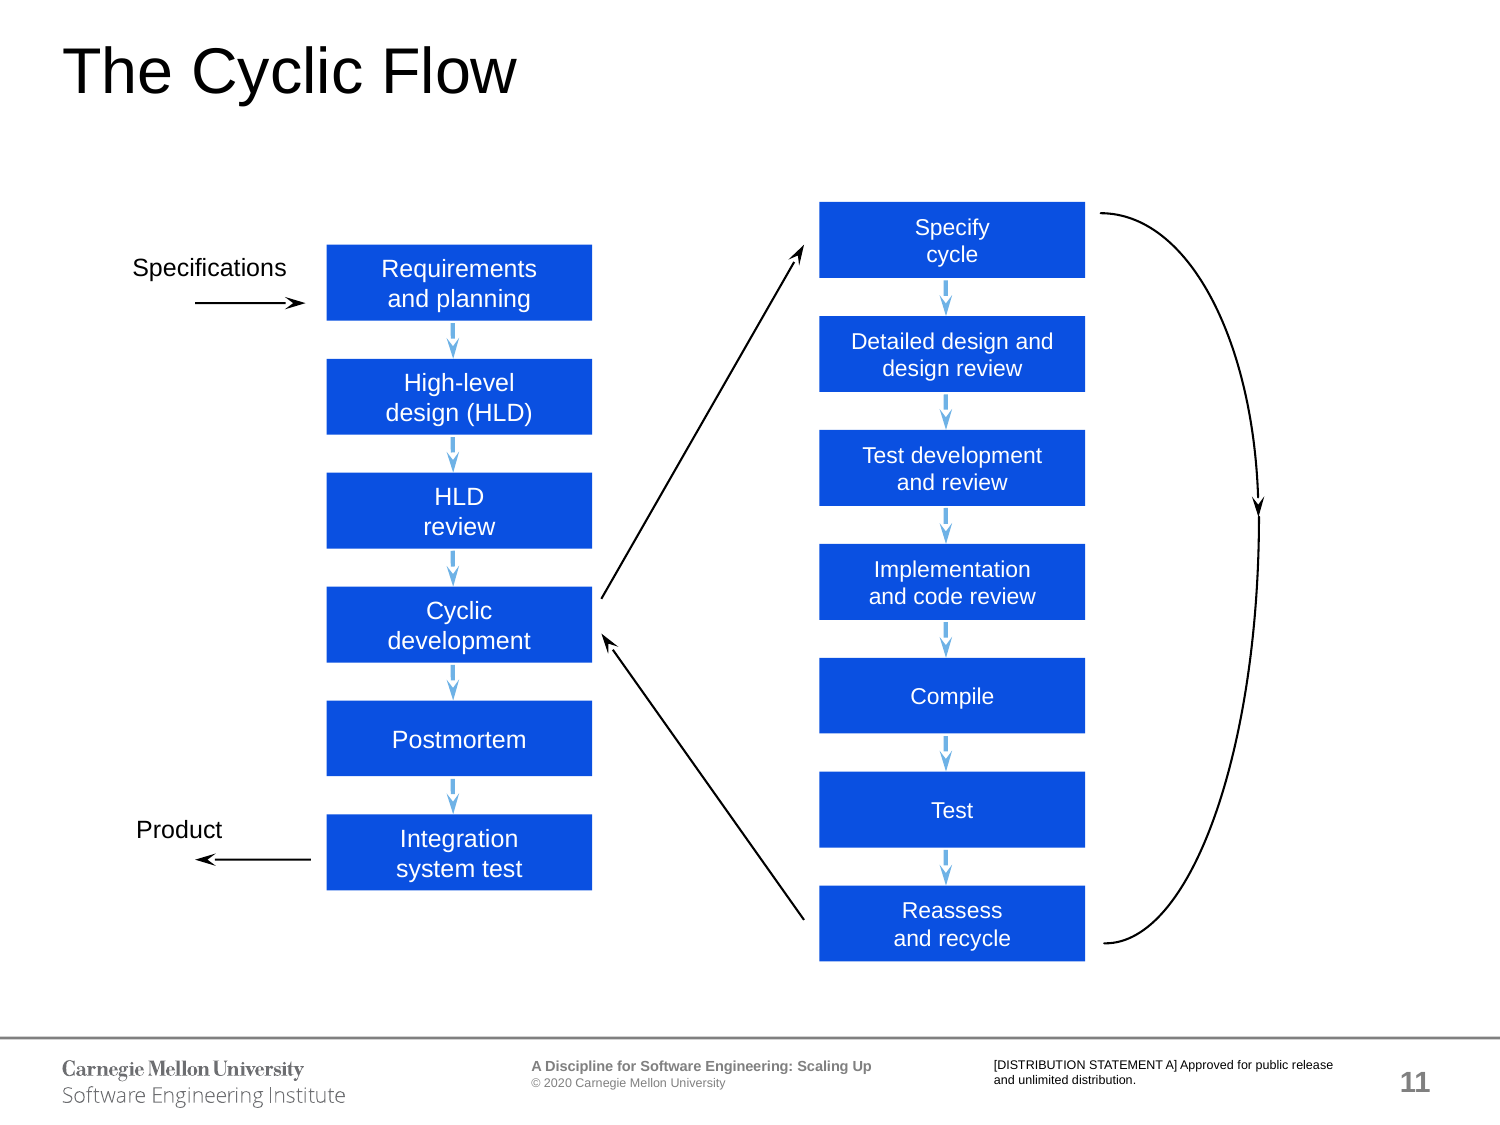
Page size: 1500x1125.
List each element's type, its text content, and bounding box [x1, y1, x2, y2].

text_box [118, 201, 1259, 962]
title The Cyclic Flow [62, 37, 1338, 182]
